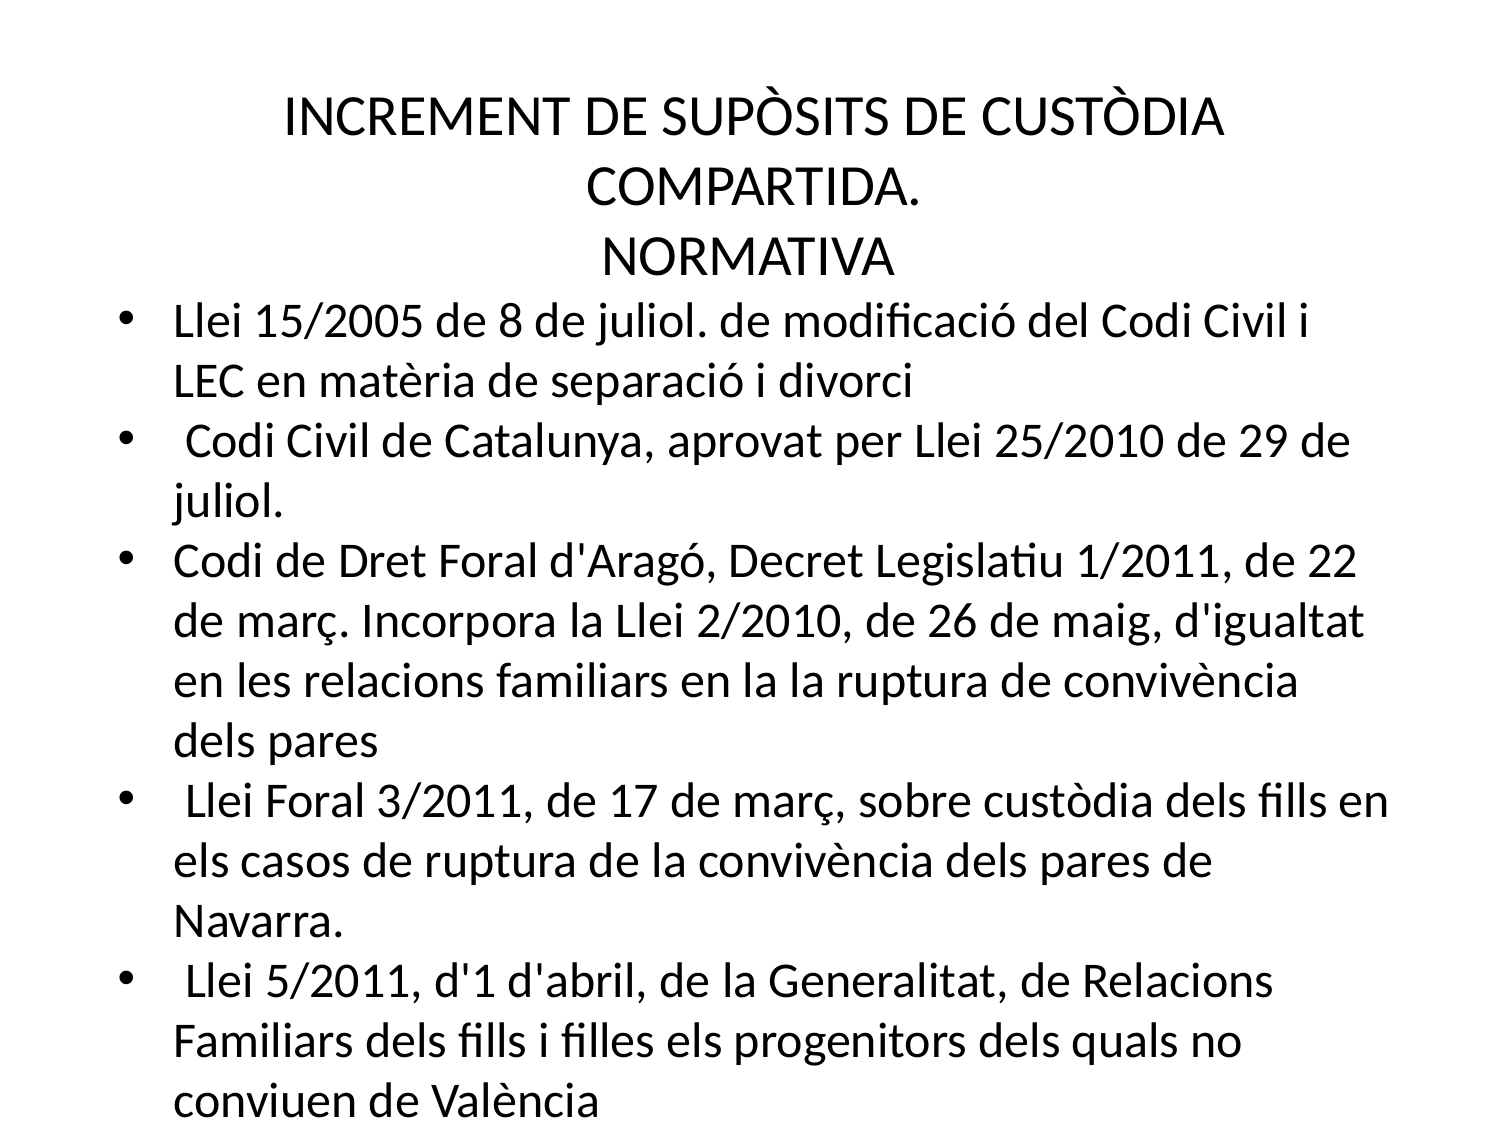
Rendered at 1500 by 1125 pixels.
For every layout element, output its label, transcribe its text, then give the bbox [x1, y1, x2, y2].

text_box INCREMENT DE SUPÒSITS DE CUSTÒDIA COMPARTIDA. NORMATIVA Llei 15/2005 de 8 de juliol. de modificació del Codi Civil i LEC en matèria de separació i divorci Codi Civil de Catalunya, aprovat per Llei 25/2010 de 29 de juliol. Codi de Dret Foral d'Aragó, Decret Legislatiu 1/2011, de 22 de març. Incorpora la Llei 2/2010, de 26 de maig, d'igualtat en les relacions familiars en la la ruptura de convivència dels pares Llei Foral 3/2011, de 17 de març, sobre custòdia dels fills en els casos de ruptura de la convivència dels pares de Navarra. Llei 5/2011, d'1 d'abril, de la Generalitat, de Relacions Familiars dels fills i filles els progenitors dels quals no conviuen de València [102, 69, 1407, 1125]
